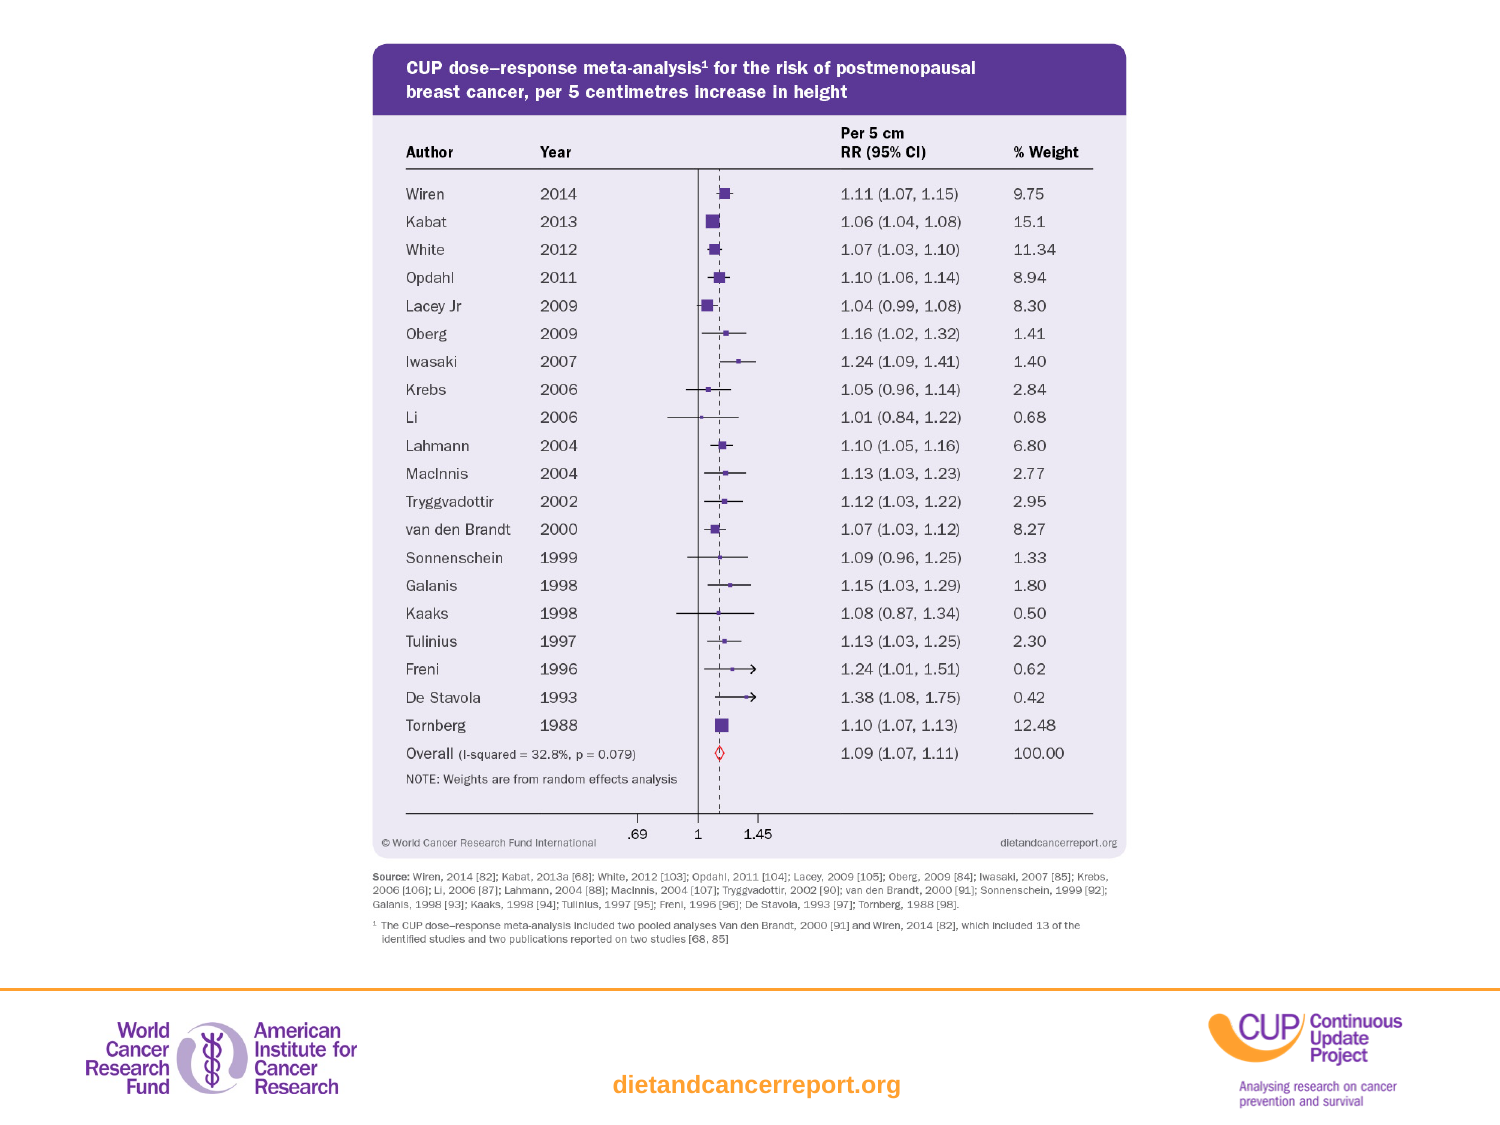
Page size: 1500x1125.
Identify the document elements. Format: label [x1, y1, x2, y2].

picture [350, 21, 1150, 966]
picture [86, 1022, 357, 1094]
picture [1207, 1013, 1403, 1109]
